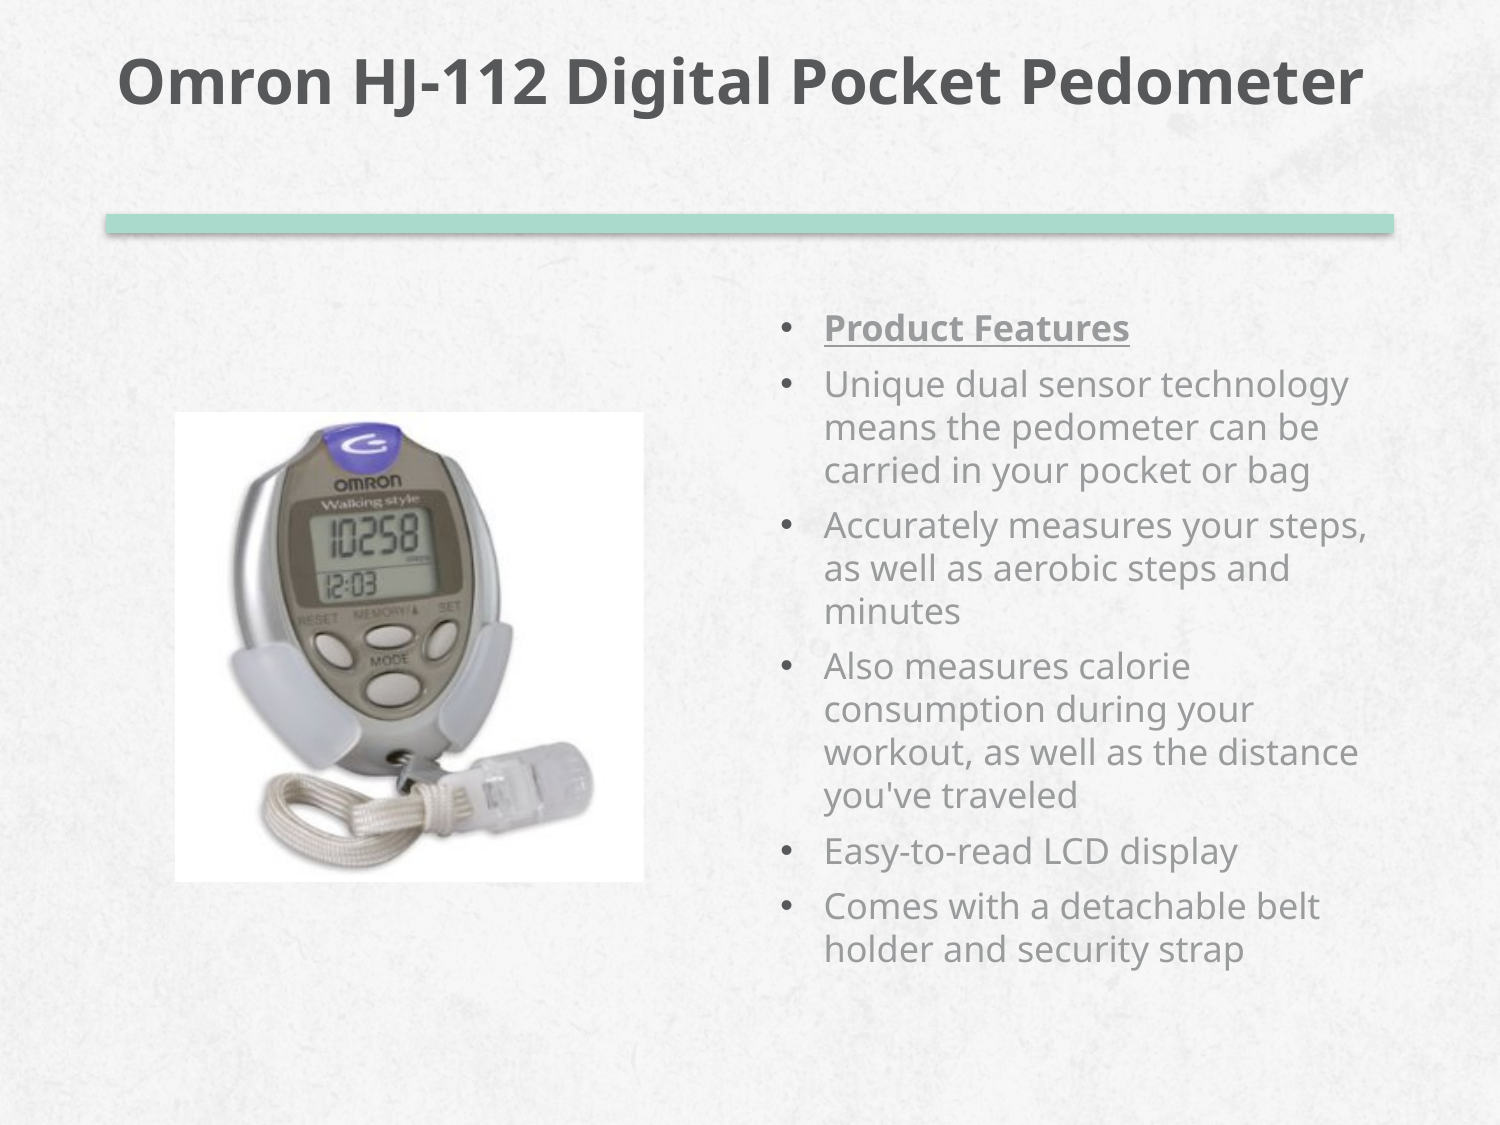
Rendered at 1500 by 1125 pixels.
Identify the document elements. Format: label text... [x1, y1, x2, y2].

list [174, 412, 644, 882]
list Product Features Unique dual sensor technology means the pedometer can be carried in your pocket or bag Accurately measures your steps, as well as aerobic steps and minutes Also measures calorie consumption during your workout, as well as the distance you've traveled Easy-to-read LCD display Comes with a detachable belt holder and security strap [765, 298, 1394, 1003]
title Omron HJ-112 Digital Pocket Pedometer [89, 42, 1394, 200]
picture [0, 0, 1500, 1125]
